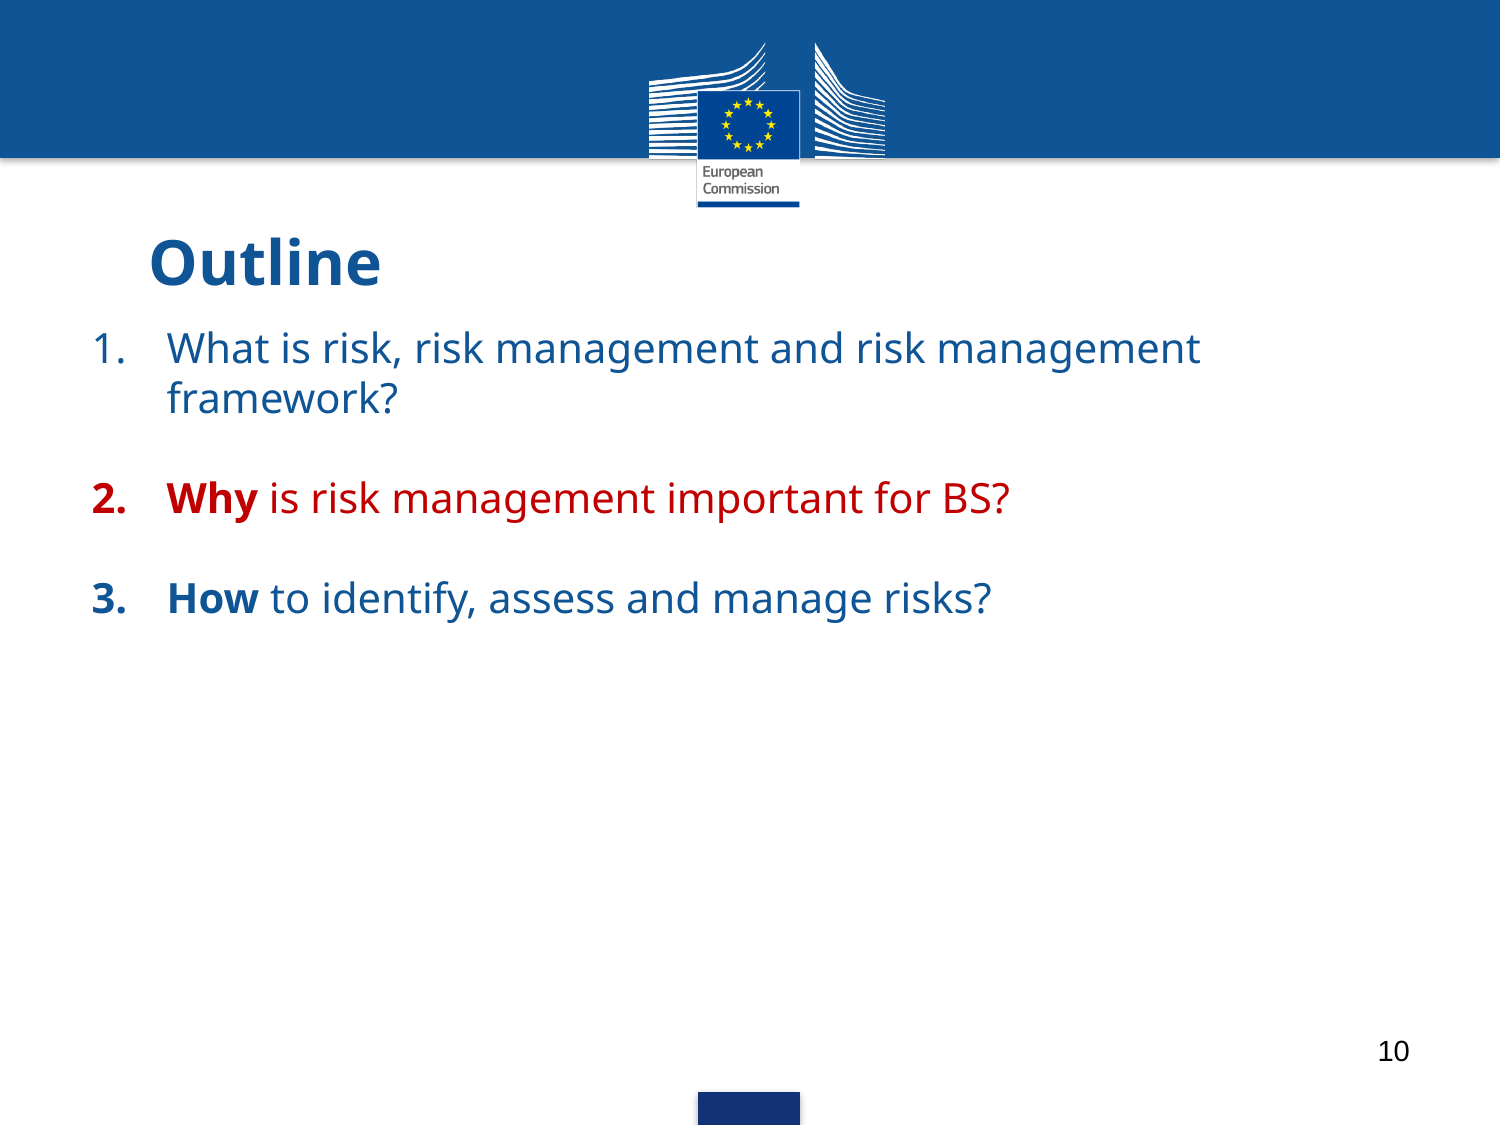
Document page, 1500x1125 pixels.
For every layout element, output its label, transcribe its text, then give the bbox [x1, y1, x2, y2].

list What is risk, risk management and risk management framework? Why is risk management important for BS? How to identify, assess and manage risks? [76, 314, 1427, 894]
title Outline [74, 183, 1426, 338]
picture [649, 42, 885, 183]
slide_number 10 [1074, 1024, 1426, 1103]
